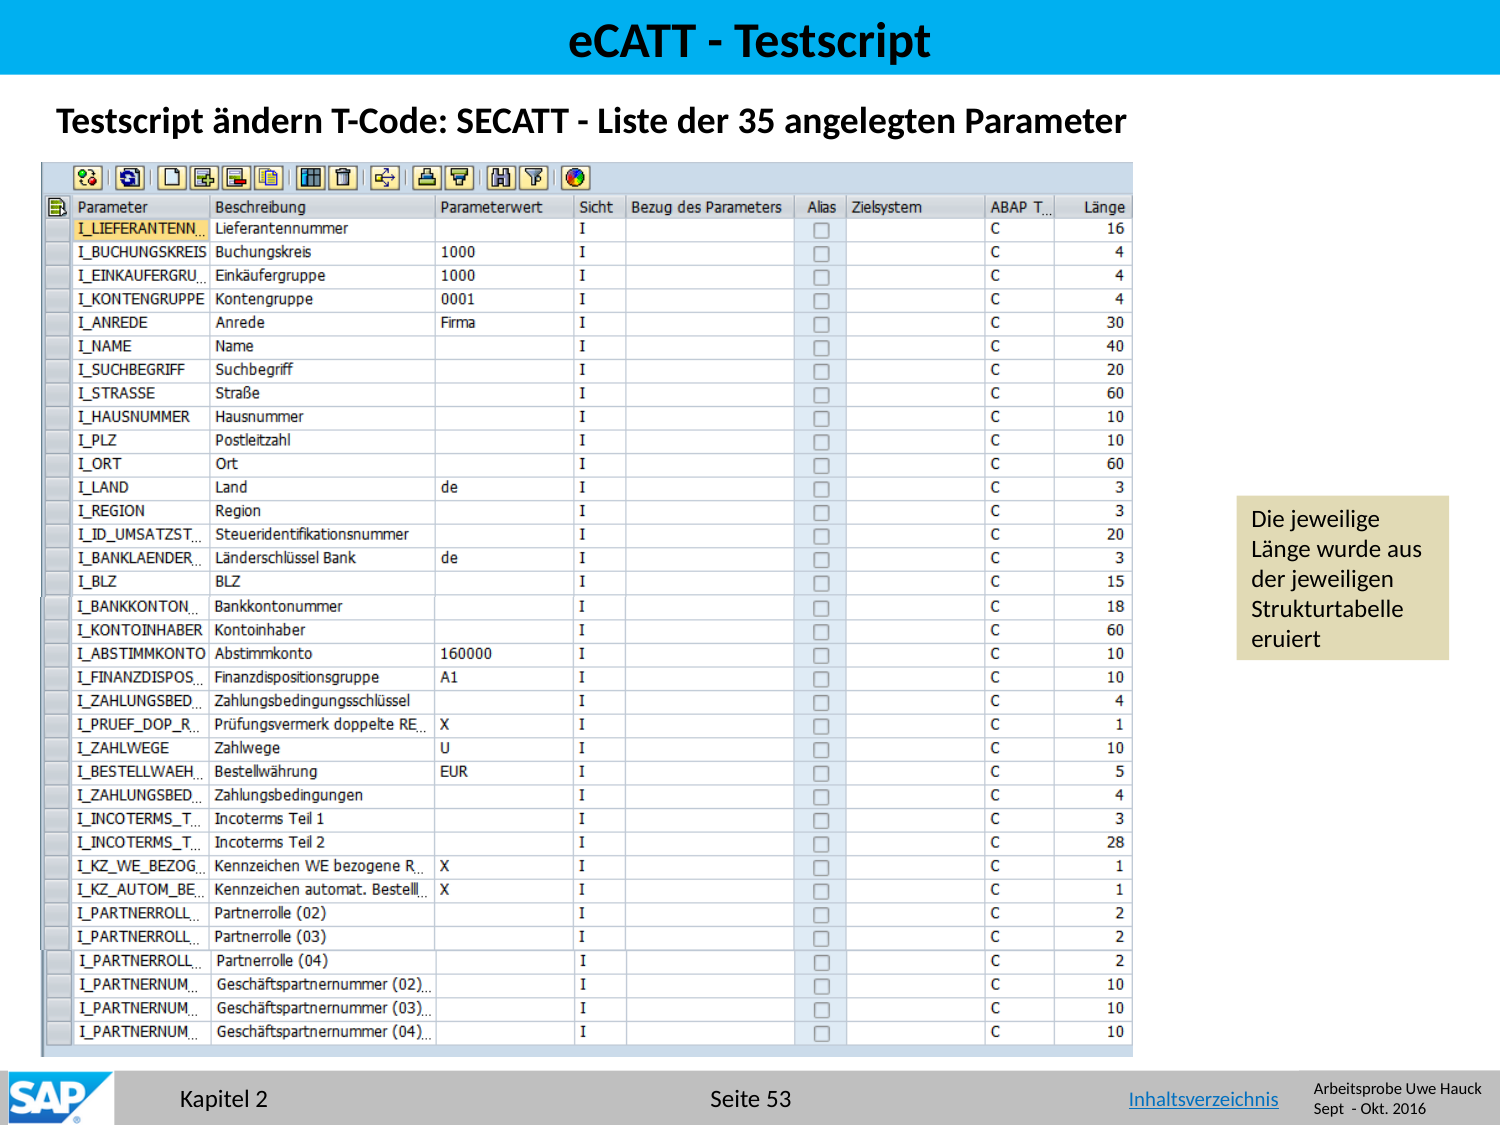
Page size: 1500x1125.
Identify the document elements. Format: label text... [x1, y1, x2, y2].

text_box eCATT - Testscript [0, 0, 1500, 75]
text_box Kapitel 2 Seite 53 [165, 1075, 1105, 1120]
text_box Arbeitsprobe Uwe Hauck Sept - Okt. 2016 [1299, 1070, 1500, 1125]
text_box [0, 1070, 6, 1125]
picture [40, 162, 1133, 1058]
text_box Die jeweilige Länge wurde aus der jeweiligen Strukturtabelle eruiert [1236, 495, 1450, 661]
text_box Inhaltsverzeichnis [1106, 1078, 1299, 1118]
text_box [115, 1070, 1299, 1125]
picture [7, 1070, 115, 1125]
text_box Testscript ändern T-Code: SECATT - Liste der 35 angelegten Parameter [41, 88, 1168, 149]
